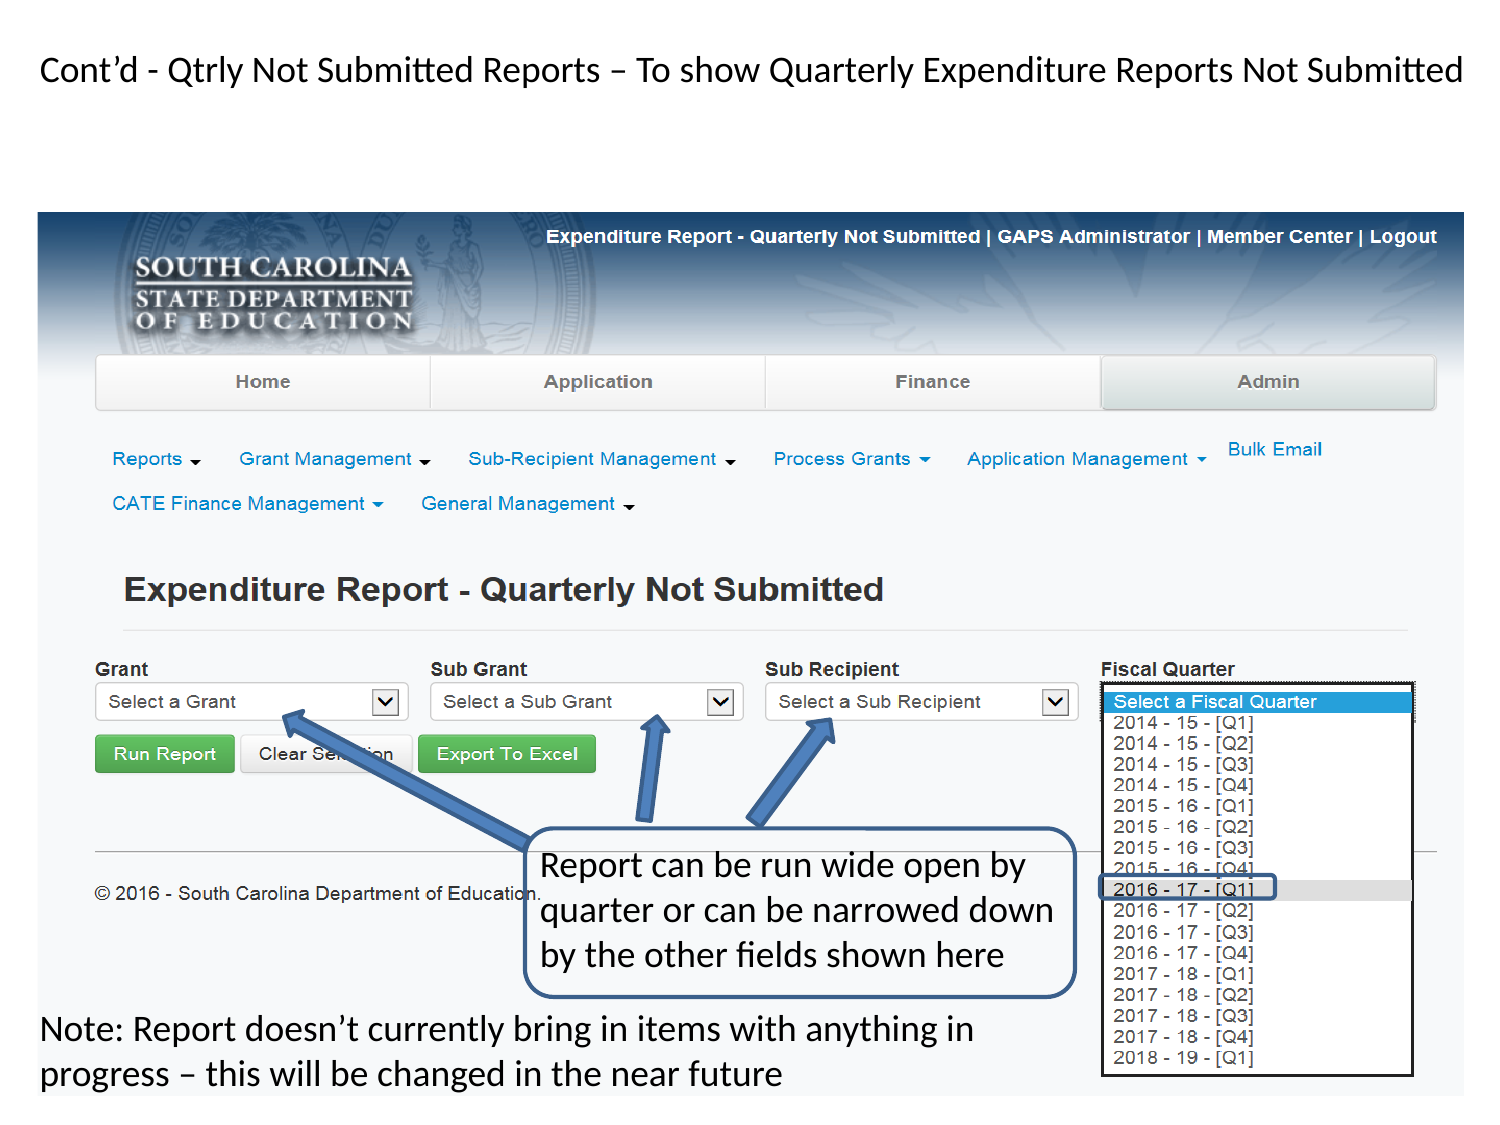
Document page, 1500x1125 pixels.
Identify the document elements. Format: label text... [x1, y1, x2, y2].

text_box Note: Report doesn’t currently bring in items with anything in progress – this will be changed in the near future [24, 996, 1075, 1125]
text_box Cont’d - Qtrly Not Submitted Reports – To show Quarterly Expenditure Reports Not Submitted [24, 37, 1500, 98]
picture [37, 212, 1465, 1096]
